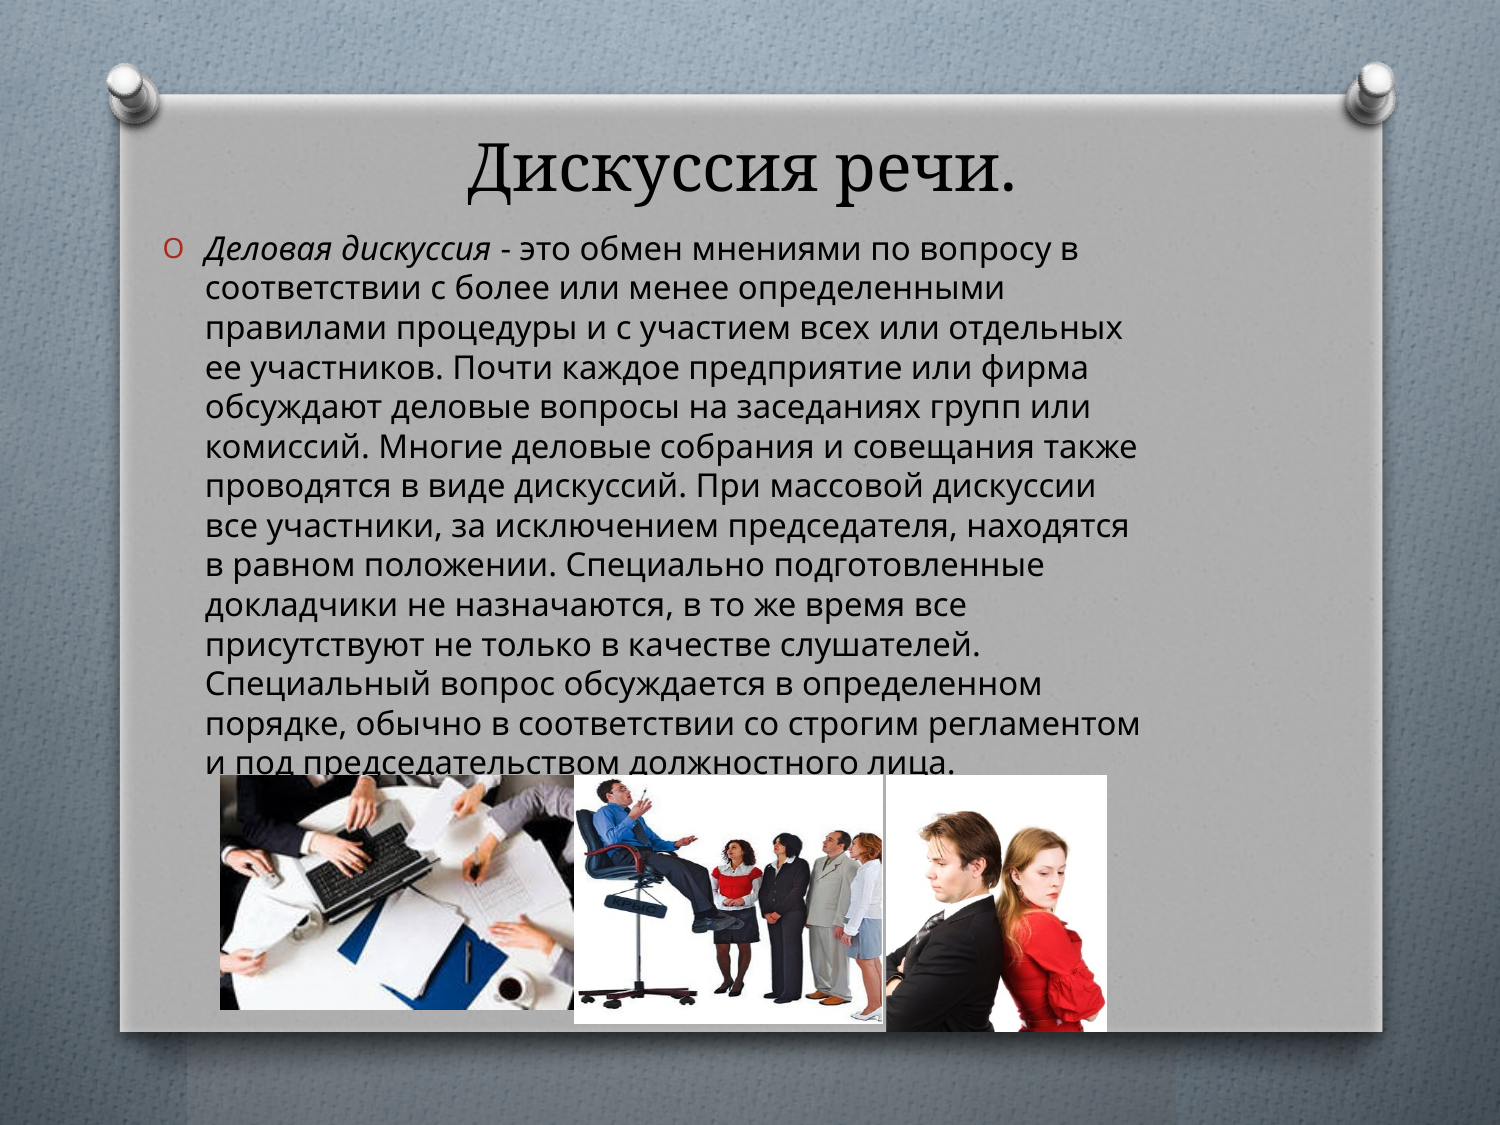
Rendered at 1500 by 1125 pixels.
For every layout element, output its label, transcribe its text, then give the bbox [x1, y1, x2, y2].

picture [886, 774, 1107, 1032]
picture [220, 774, 884, 1025]
picture [75, 29, 194, 153]
list Деловая дискуссия - это обмен мнениями по вопросу в соответствии с более или менее определенными правилами процедуры и с участием всех или отдельных ее участников. Почти каждое предприятие или фирма обсуждают деловые вопросы на заседаниях групп или комиссий. Многие деловые собрания и совещания также проводятся в виде дискуссий. При массовой дискуссии все участники, за исключением председателя, находятся в равном положении. Специально подготовленные докладчики не назначаются, в то же время все присутствуют не только в качестве слушателей. Специальный вопрос обсуждается в определенном порядке, обычно в соответствии со строгим регламентом и под председательством должностного лица. [147, 219, 1164, 812]
picture [1317, 35, 1439, 156]
title Дискуссия речи. [171, 66, 1314, 264]
